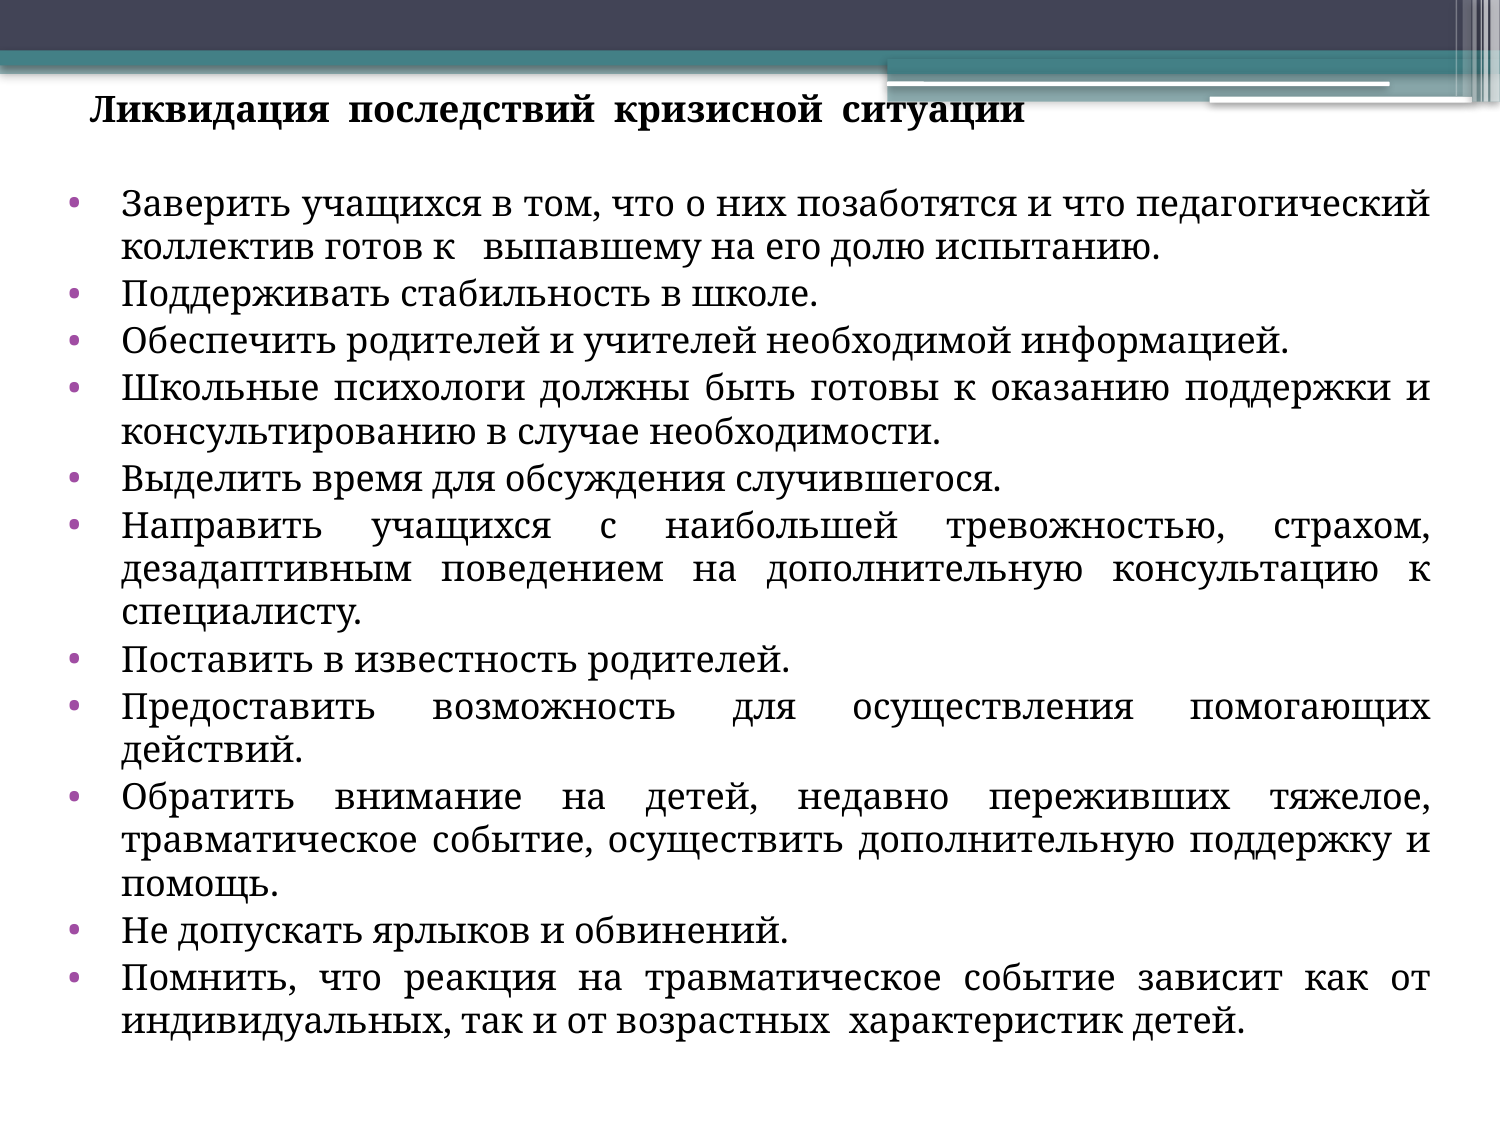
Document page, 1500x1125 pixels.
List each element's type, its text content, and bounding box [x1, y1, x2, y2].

list Заверить учащихся в том, что о них позаботятся и что педагогический коллектив готов к выпавшему на его долю испытанию. Поддерживать стабильность в школе. Обеспечить родителей и учителей необходимой информацией. Школьные психологи должны быть готовы к оказанию поддержки и консультированию в случае необходимости. Выделить время для обсуждения случившегося. Направить учащихся с наибольшей тревожностью, страхом, дезадаптивным поведением на дополнительную консультацию к специалисту. Поставить в известность родителей. Предоставить возможность для осуществления помогающих действий. Обратить внимание на детей, недавно переживших тяжелое, травматическое событие, осуществить дополнительную поддержку и помощь. Не допускать ярлыков и обвинений. Помнить, что реакция на травматическое событие зависит как от индивидуальных, так и от возрастных характеристик детей. [53, 172, 1447, 1083]
title Ликвидация последствий кризисной ситуации [75, 45, 1425, 138]
